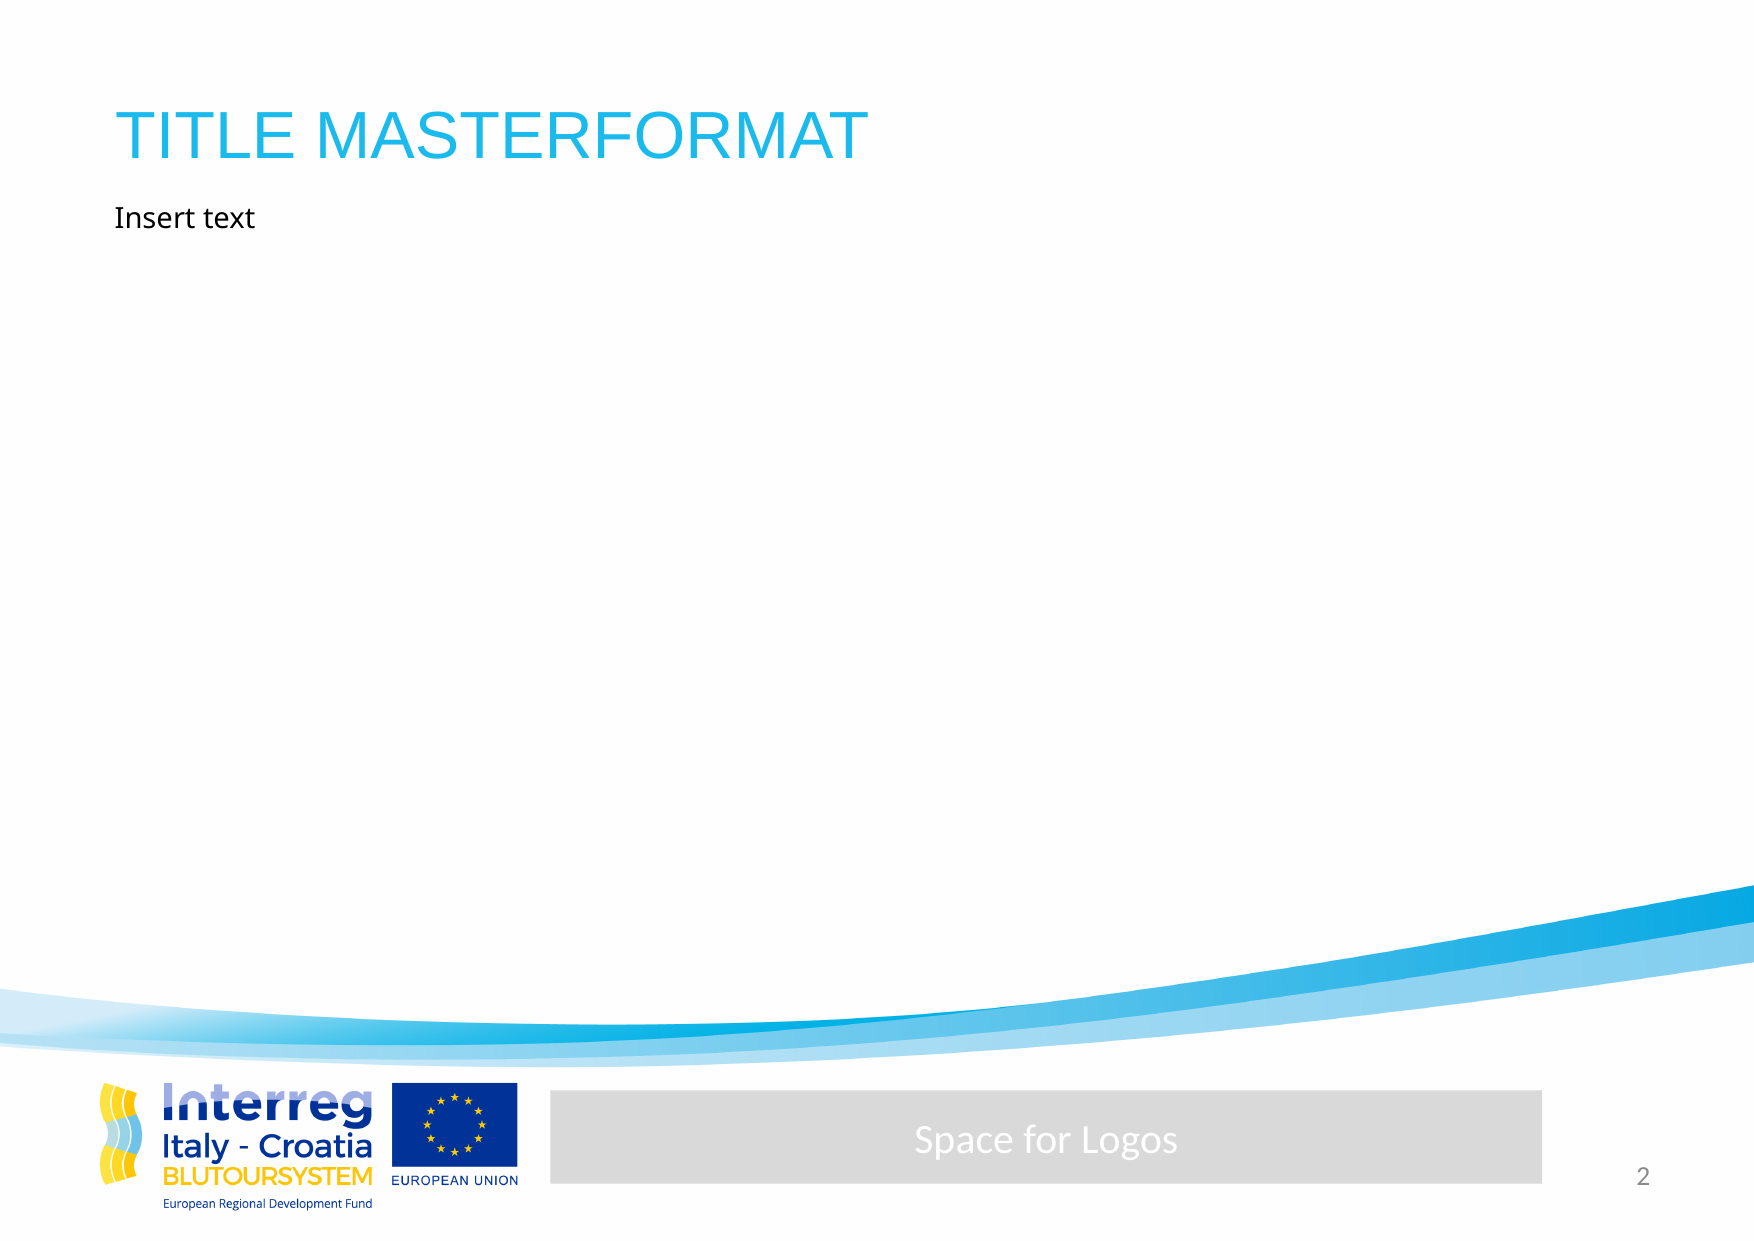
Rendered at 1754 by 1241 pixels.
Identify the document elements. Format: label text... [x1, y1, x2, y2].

picture [0, 0, 1754, 1241]
text_box Space for Logos [549, 1089, 1543, 1185]
text_box TITLE MASTERFORMAT [97, 83, 1656, 181]
slide_number 2 [1607, 1141, 1666, 1208]
text_box Insert text [99, 191, 1658, 851]
